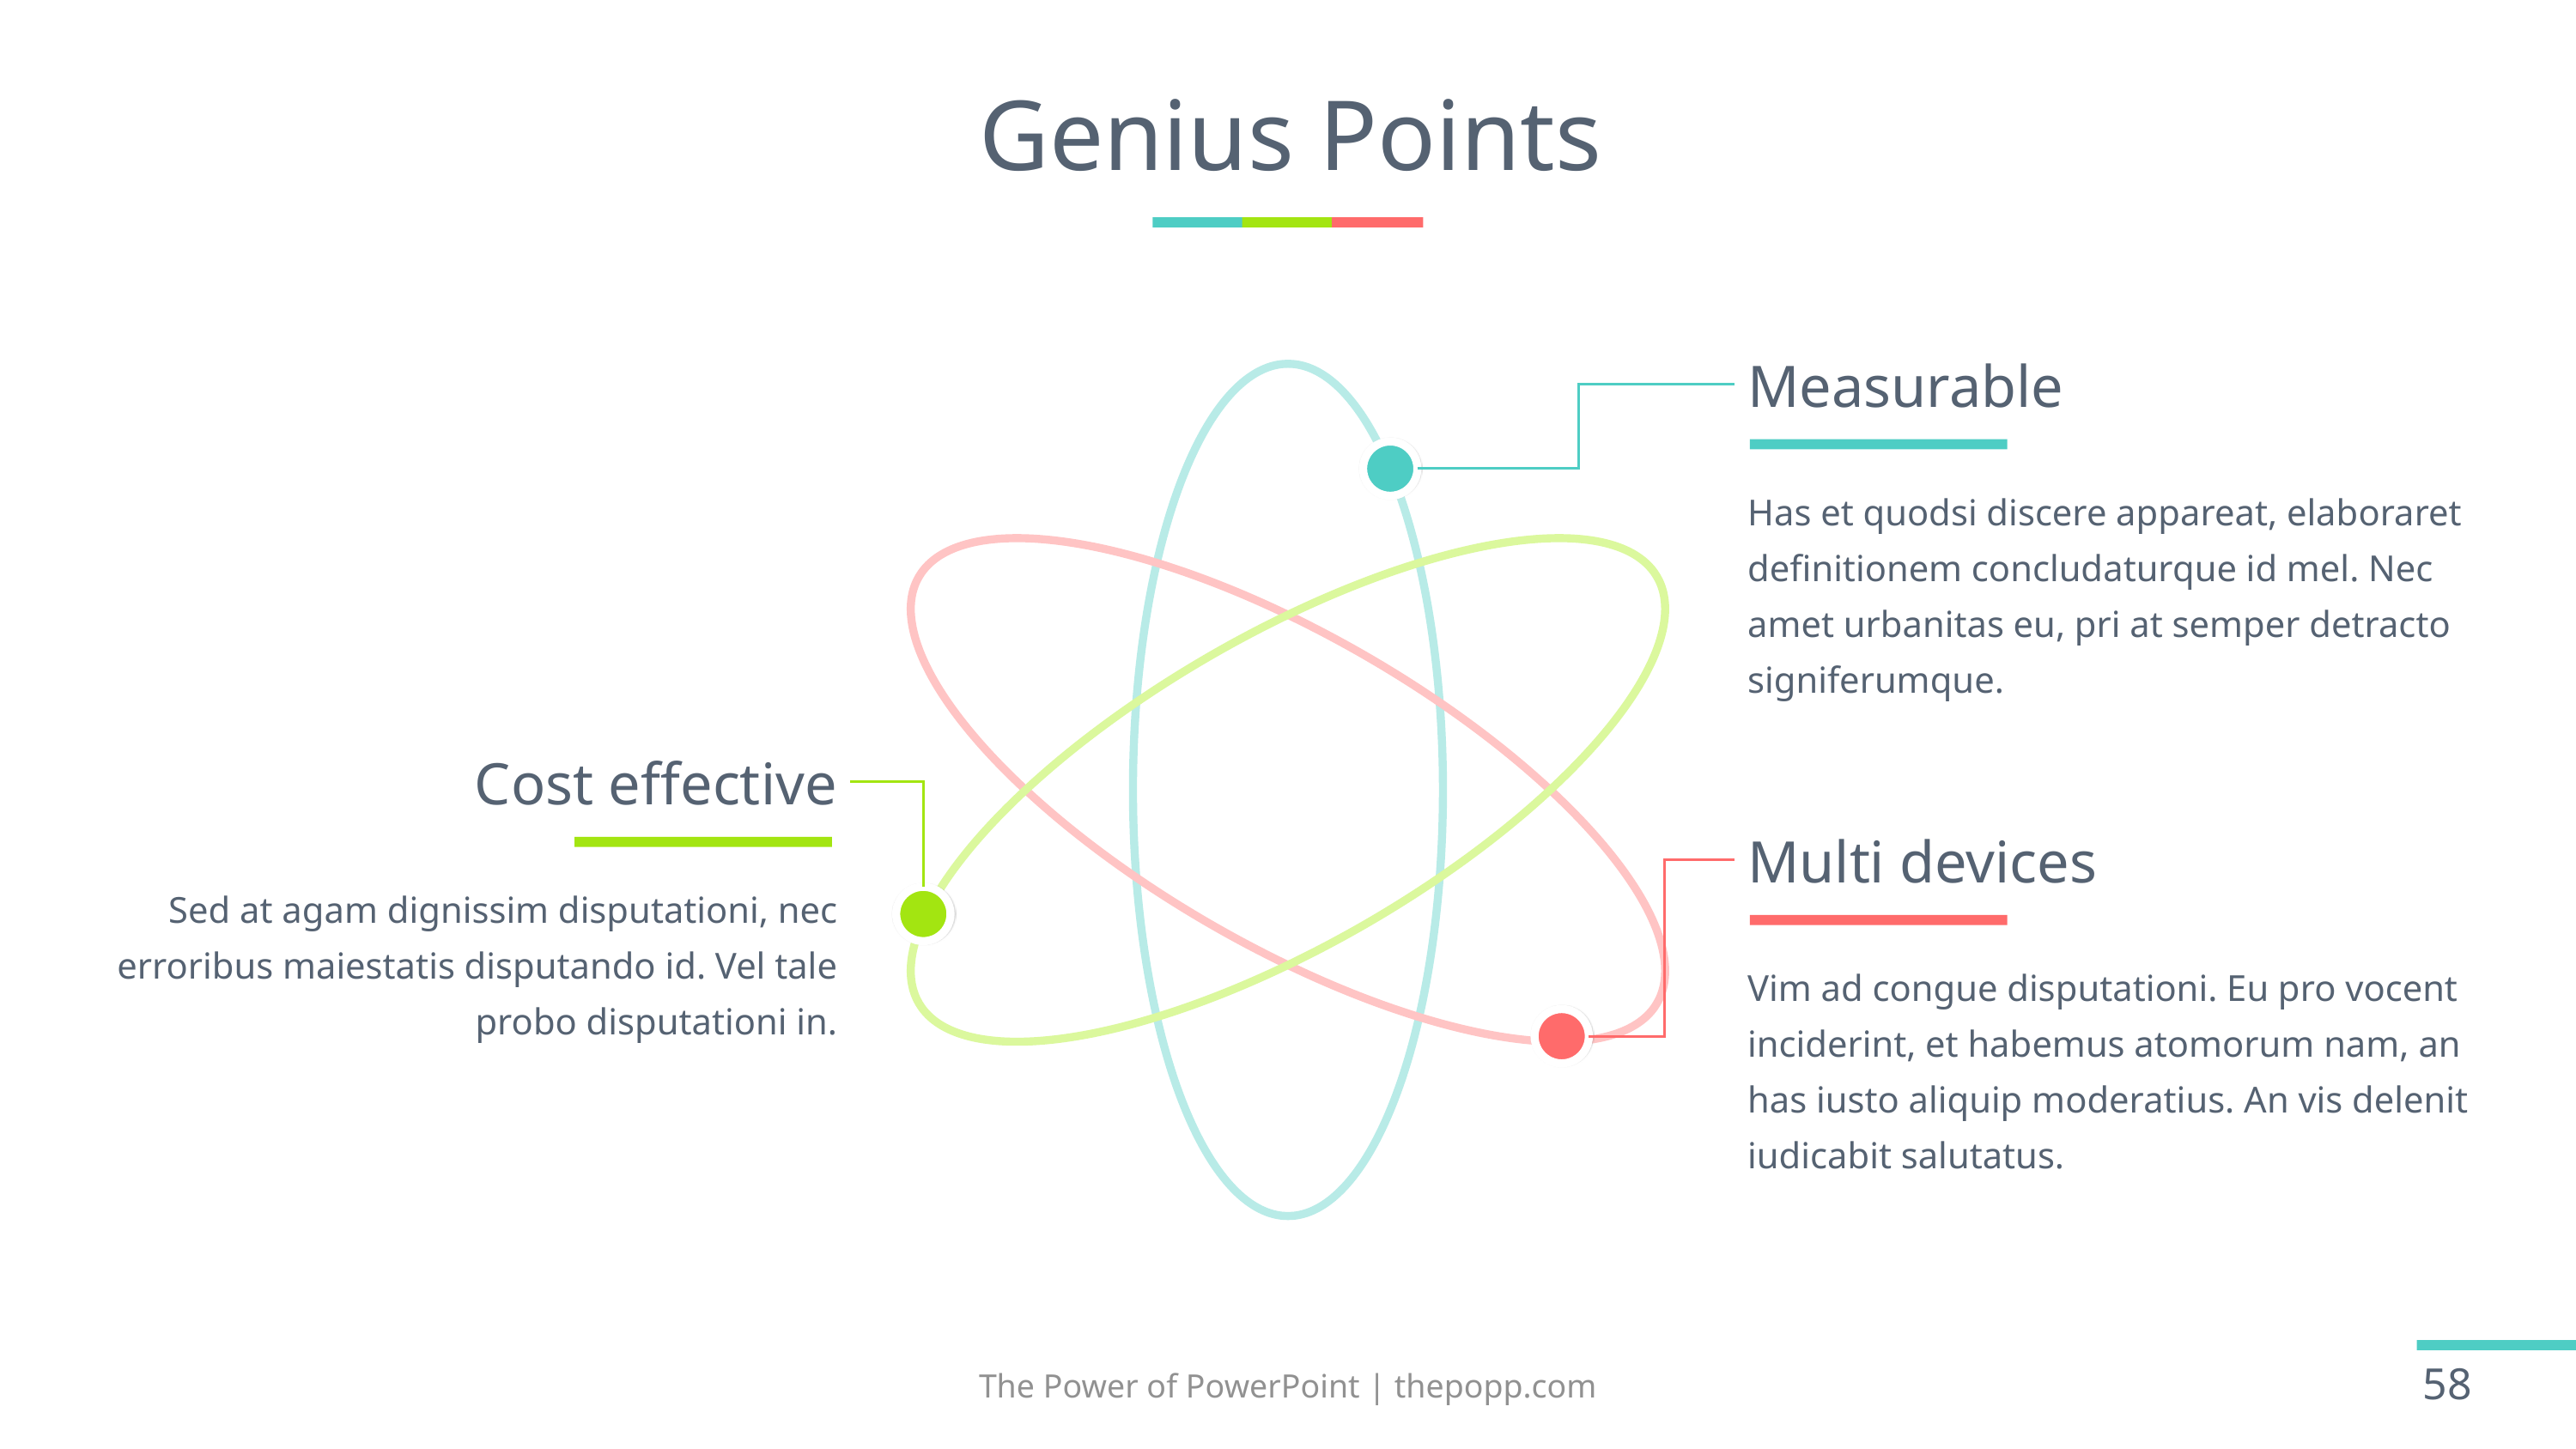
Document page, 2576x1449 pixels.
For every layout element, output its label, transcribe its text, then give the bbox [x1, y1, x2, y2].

list Multi devices [1735, 807, 2500, 912]
list Has et quodsi discere appareat, elaboraret definitionem concludaturque id mel. Nec amet urbanitas eu, pri at semper detracto signiferumque. [1735, 470, 2500, 724]
footer The Power of PowerPoint | thepopp.com [853, 1349, 1723, 1427]
list Cost effective [73, 729, 851, 834]
list Sed at agam dignissim disputationi, nec erroribus maiestatis disputando id. Vel tale probo disputationi in. [73, 868, 851, 1121]
list Vim ad congue disputationi. Eu pro vocent inciderint, et habemus atomorum nam, an has iusto aliquip moderatius. An vis delenit iudicabit salutatus. [1735, 946, 2500, 1200]
title Genius Points [69, 49, 2512, 230]
list Measurable [1735, 331, 2500, 437]
slide_number 58 [2409, 1351, 2576, 1421]
